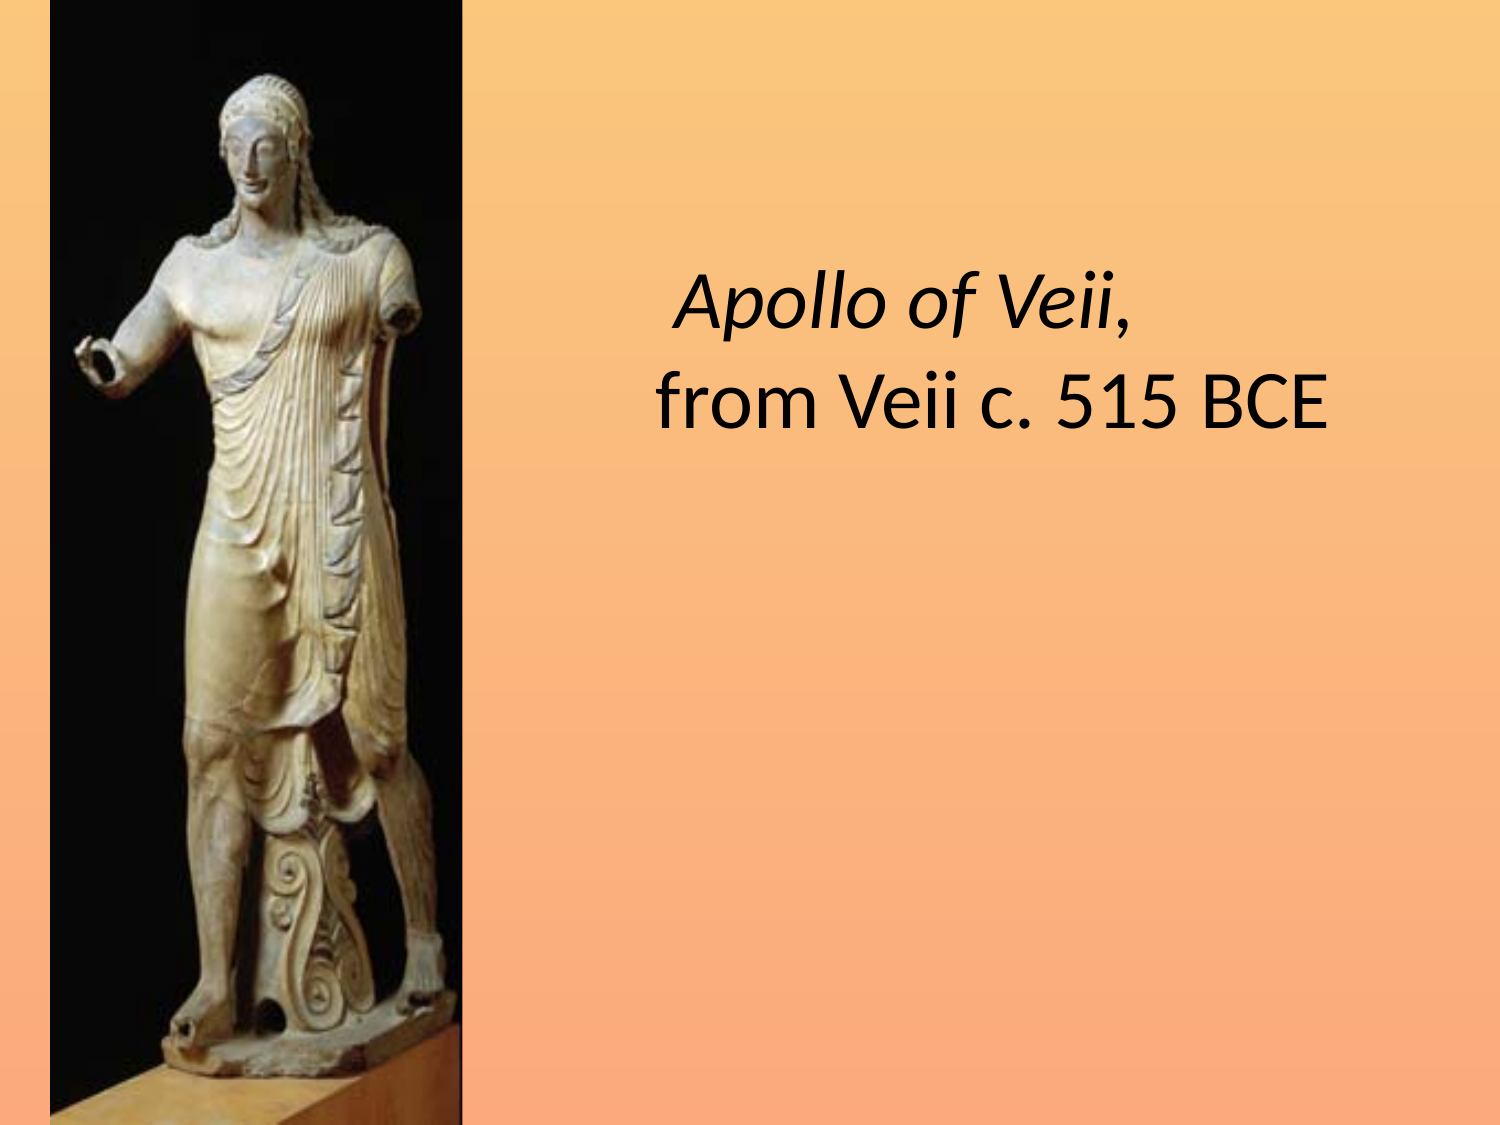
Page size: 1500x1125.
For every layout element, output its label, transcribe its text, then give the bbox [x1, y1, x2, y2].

text_box Apollo of Veii, from Veii c. 515 BCE [641, 237, 1346, 453]
picture [49, 0, 463, 1125]
